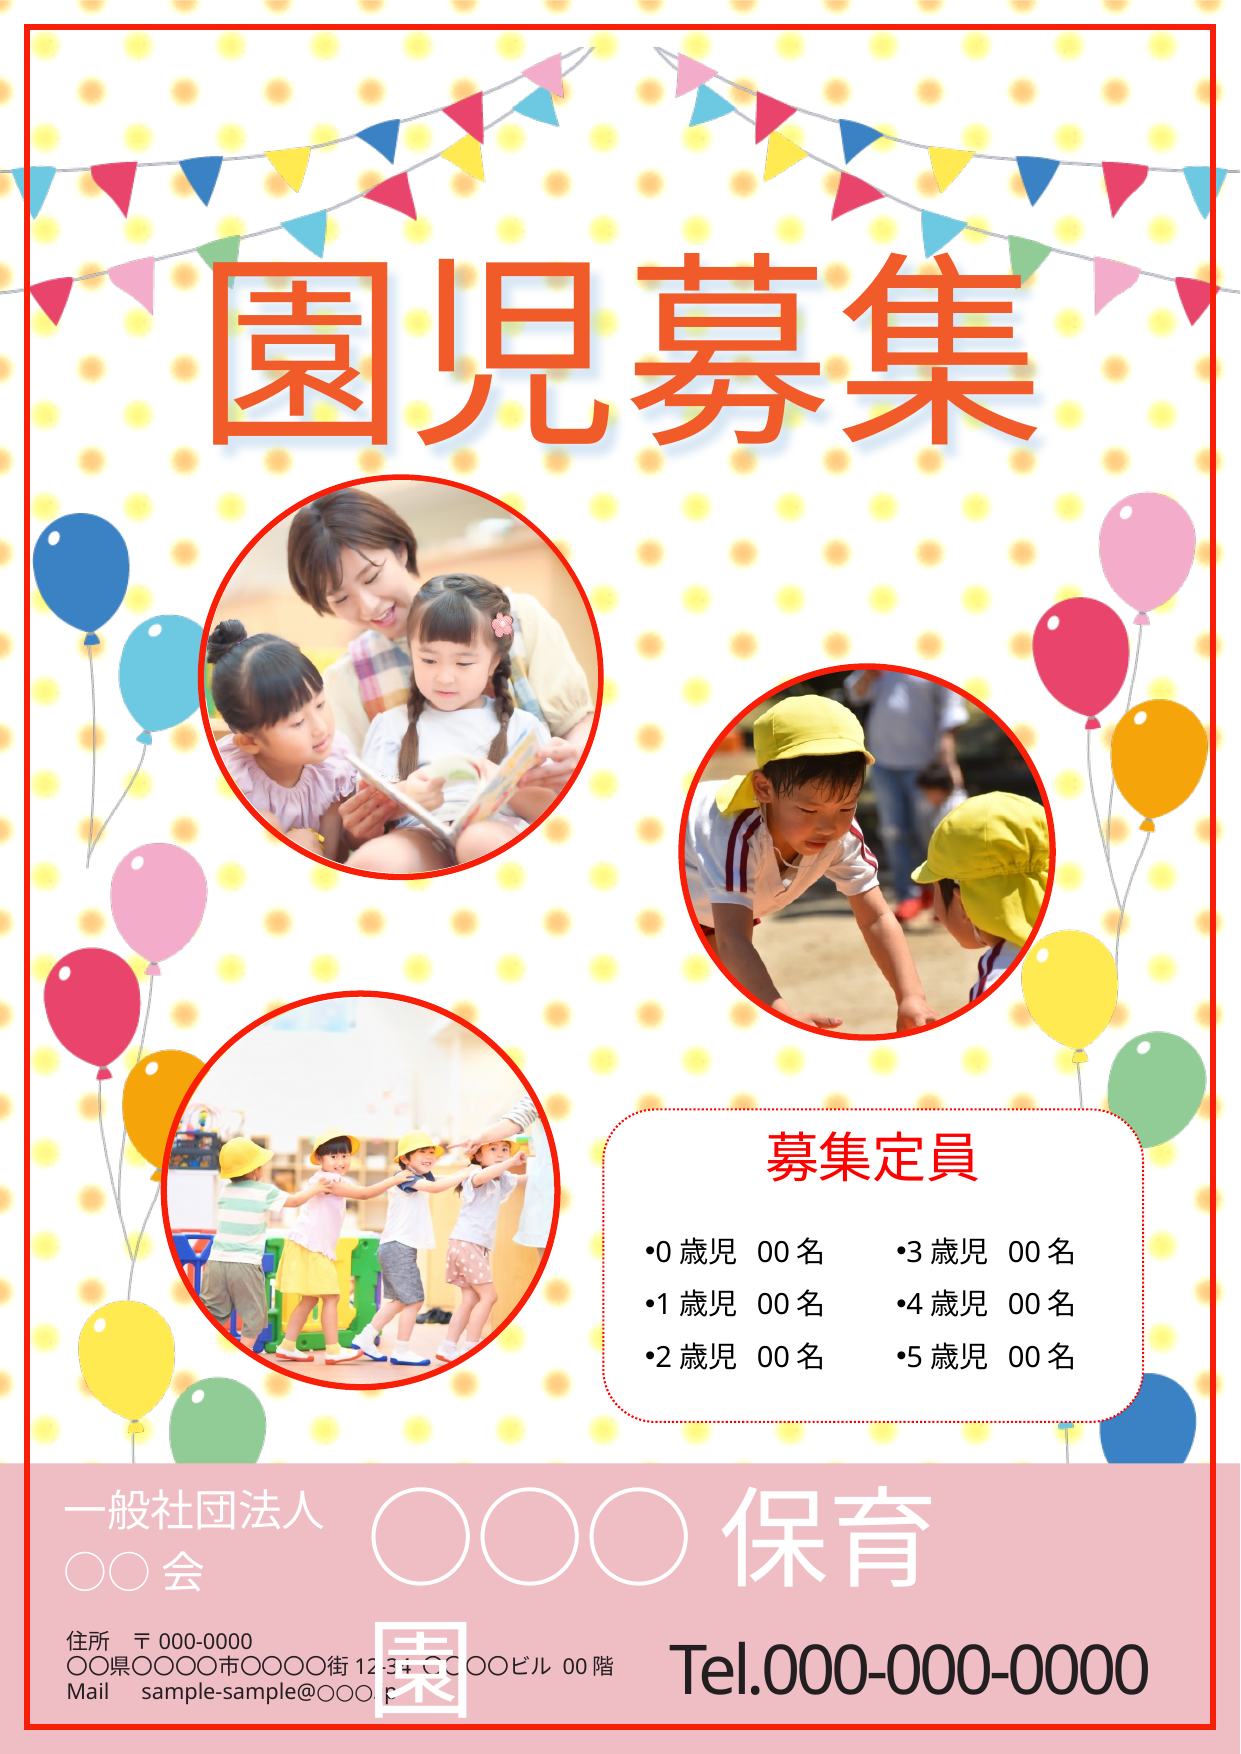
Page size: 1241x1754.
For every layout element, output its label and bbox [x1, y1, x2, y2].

picture [0, 1, 1241, 1754]
text_box [26, 26, 1214, 47]
